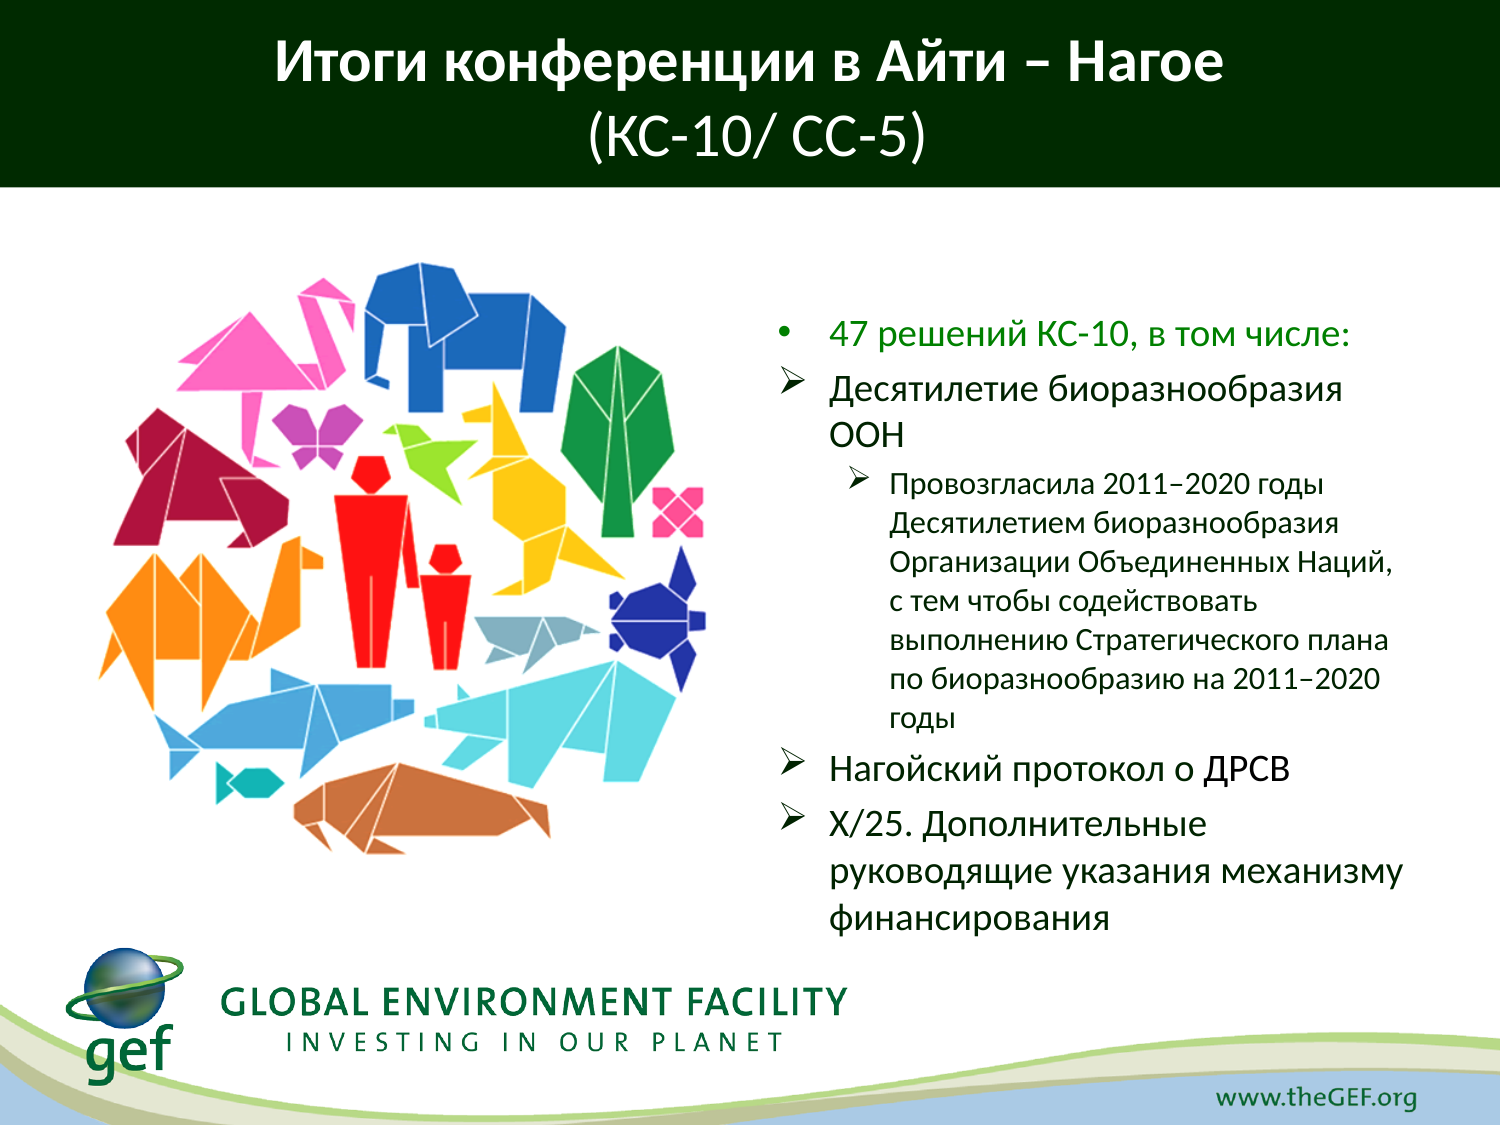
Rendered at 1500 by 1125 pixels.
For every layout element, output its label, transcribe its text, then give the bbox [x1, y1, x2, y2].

title Итоги конференции в Айти – Нагое (КС-10/ СС-5) [0, 0, 1500, 188]
picture [0, 920, 1500, 1125]
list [74, 249, 713, 899]
list 47 решений КС-10, в том числе: Десятилетие биоразнообразия ООН Провозгласила 2011–2020 годы Десятилетием биоразнообразия Организации Объединенных Наций, с тем чтобы содействовать выполнению Стратегического плана по биоразнообразию на 2011–2020 годы Нагойский протокол о ДРСВ X/25. Дополнительные руководящие указания механизму финансирования [762, 299, 1426, 949]
